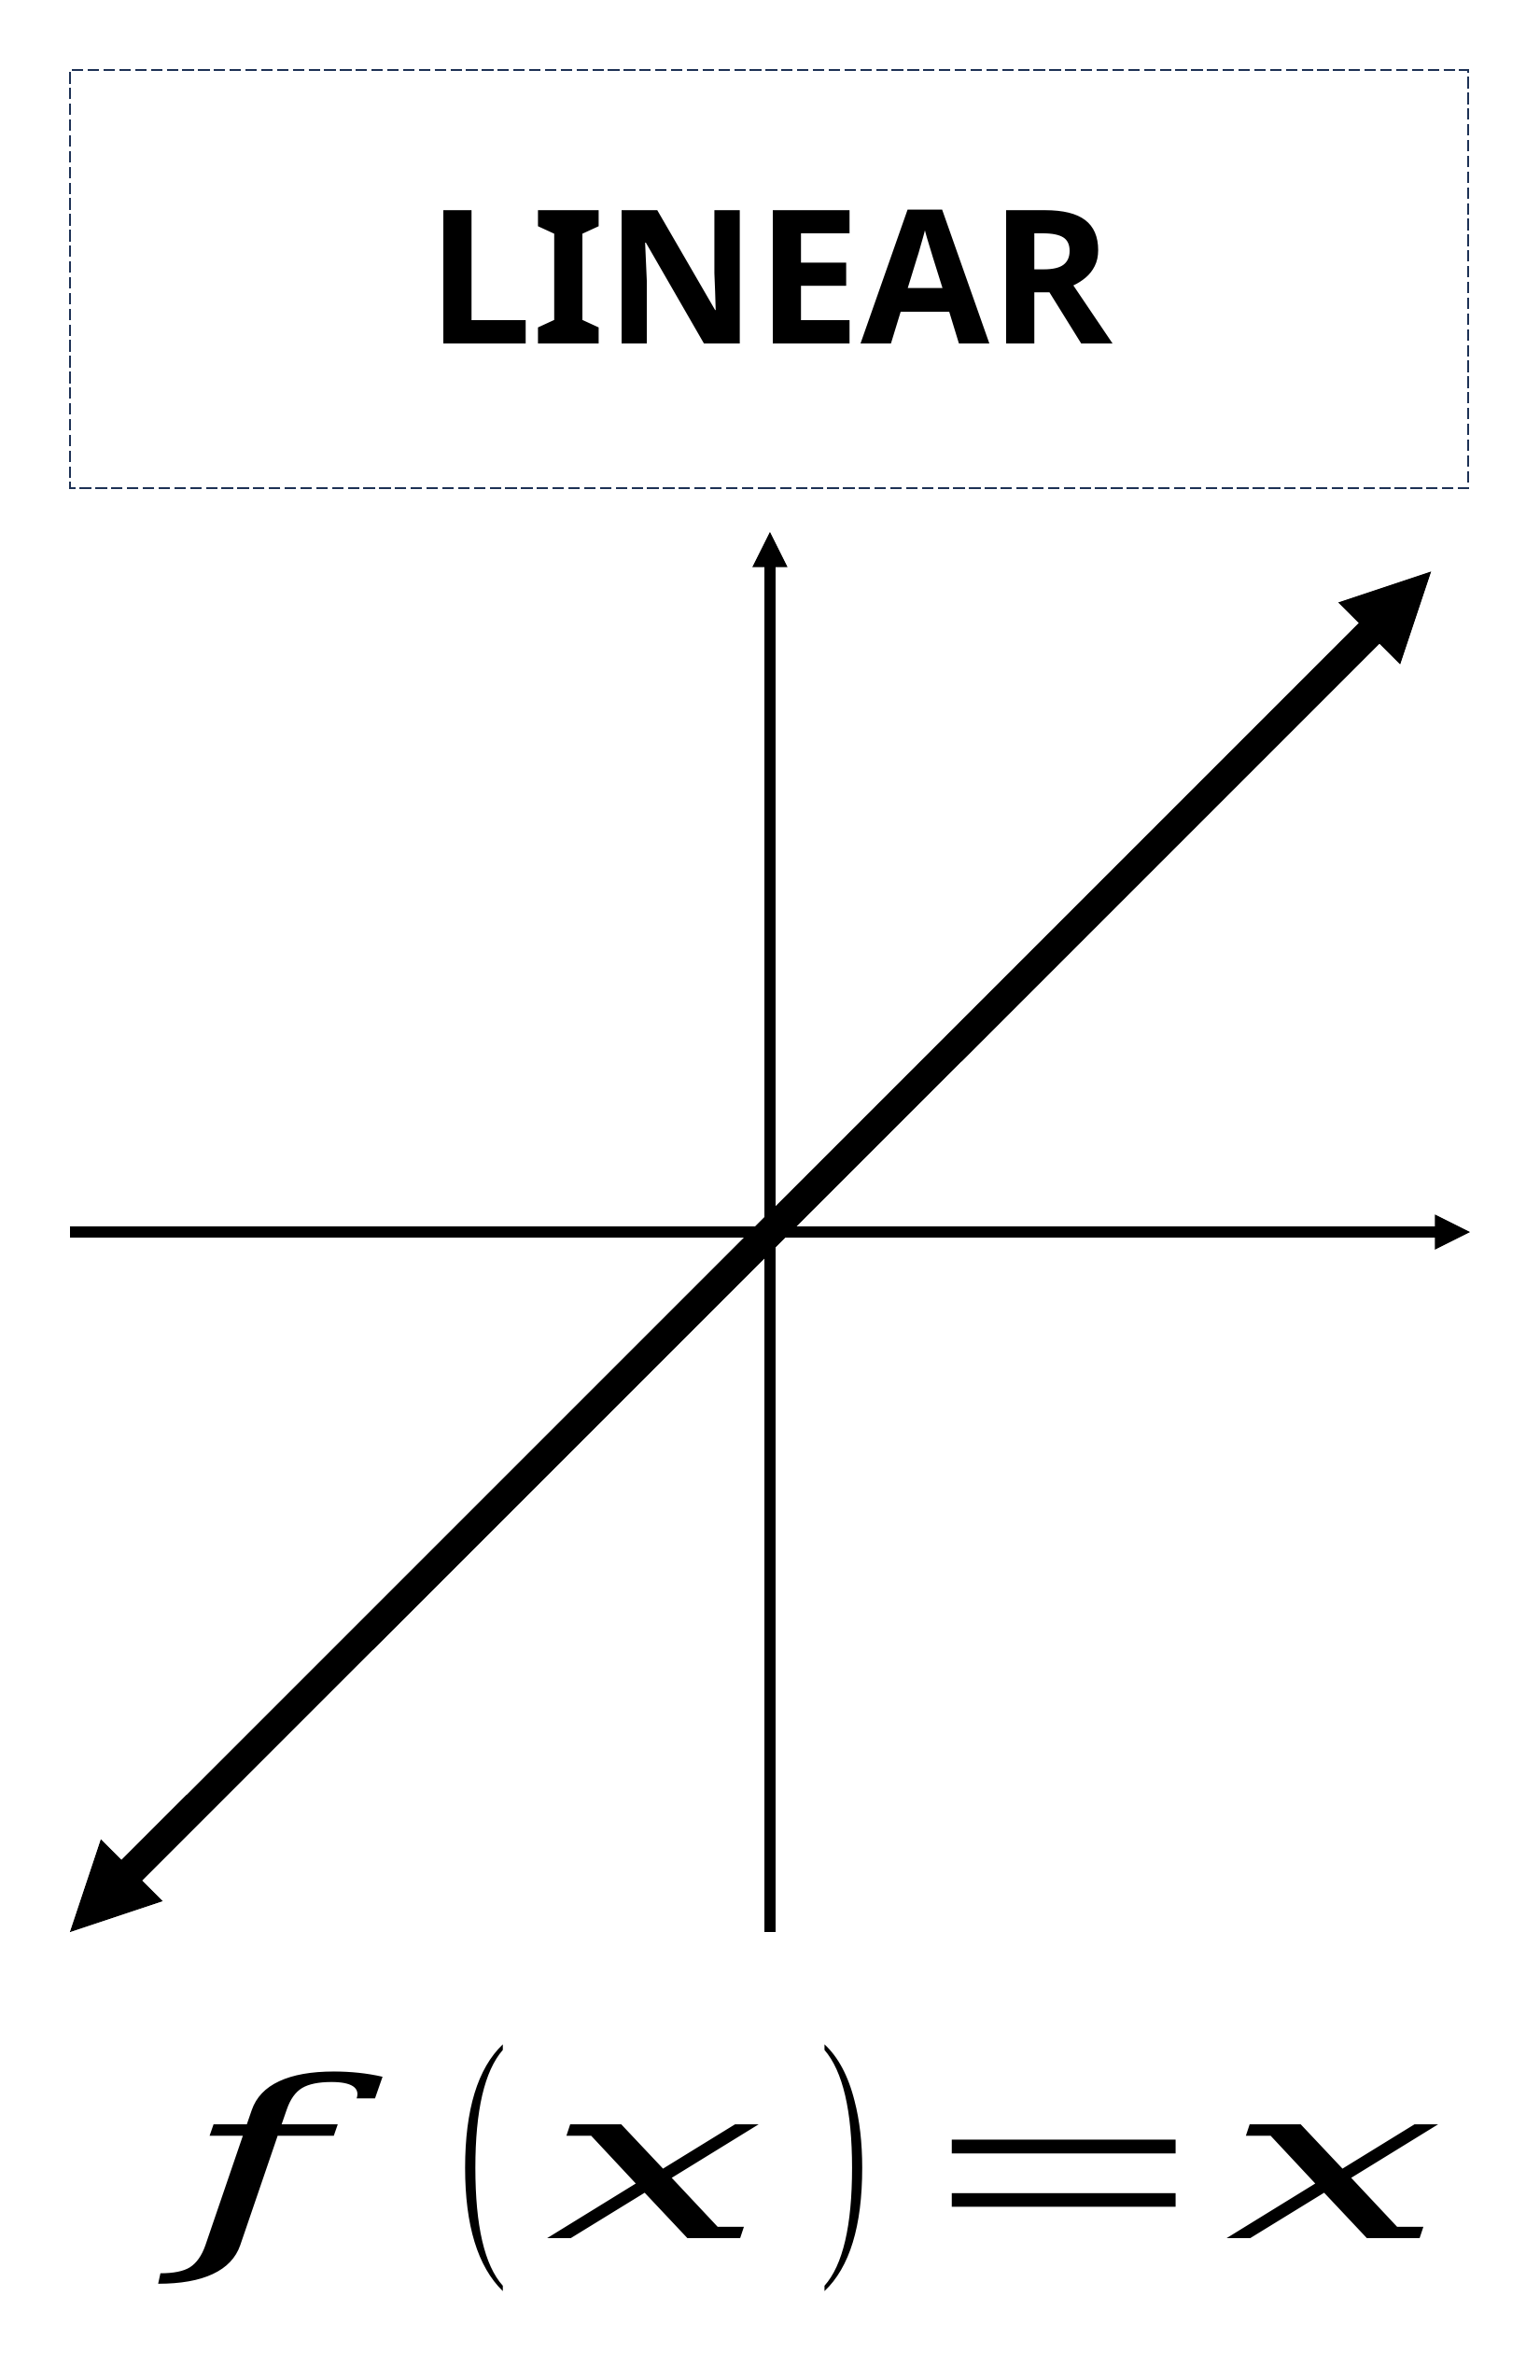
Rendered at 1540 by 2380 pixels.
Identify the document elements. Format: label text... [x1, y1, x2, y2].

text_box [69, 571, 1432, 1933]
text_box LINEAR [69, 42, 1470, 497]
text_box [69, 69, 1469, 489]
